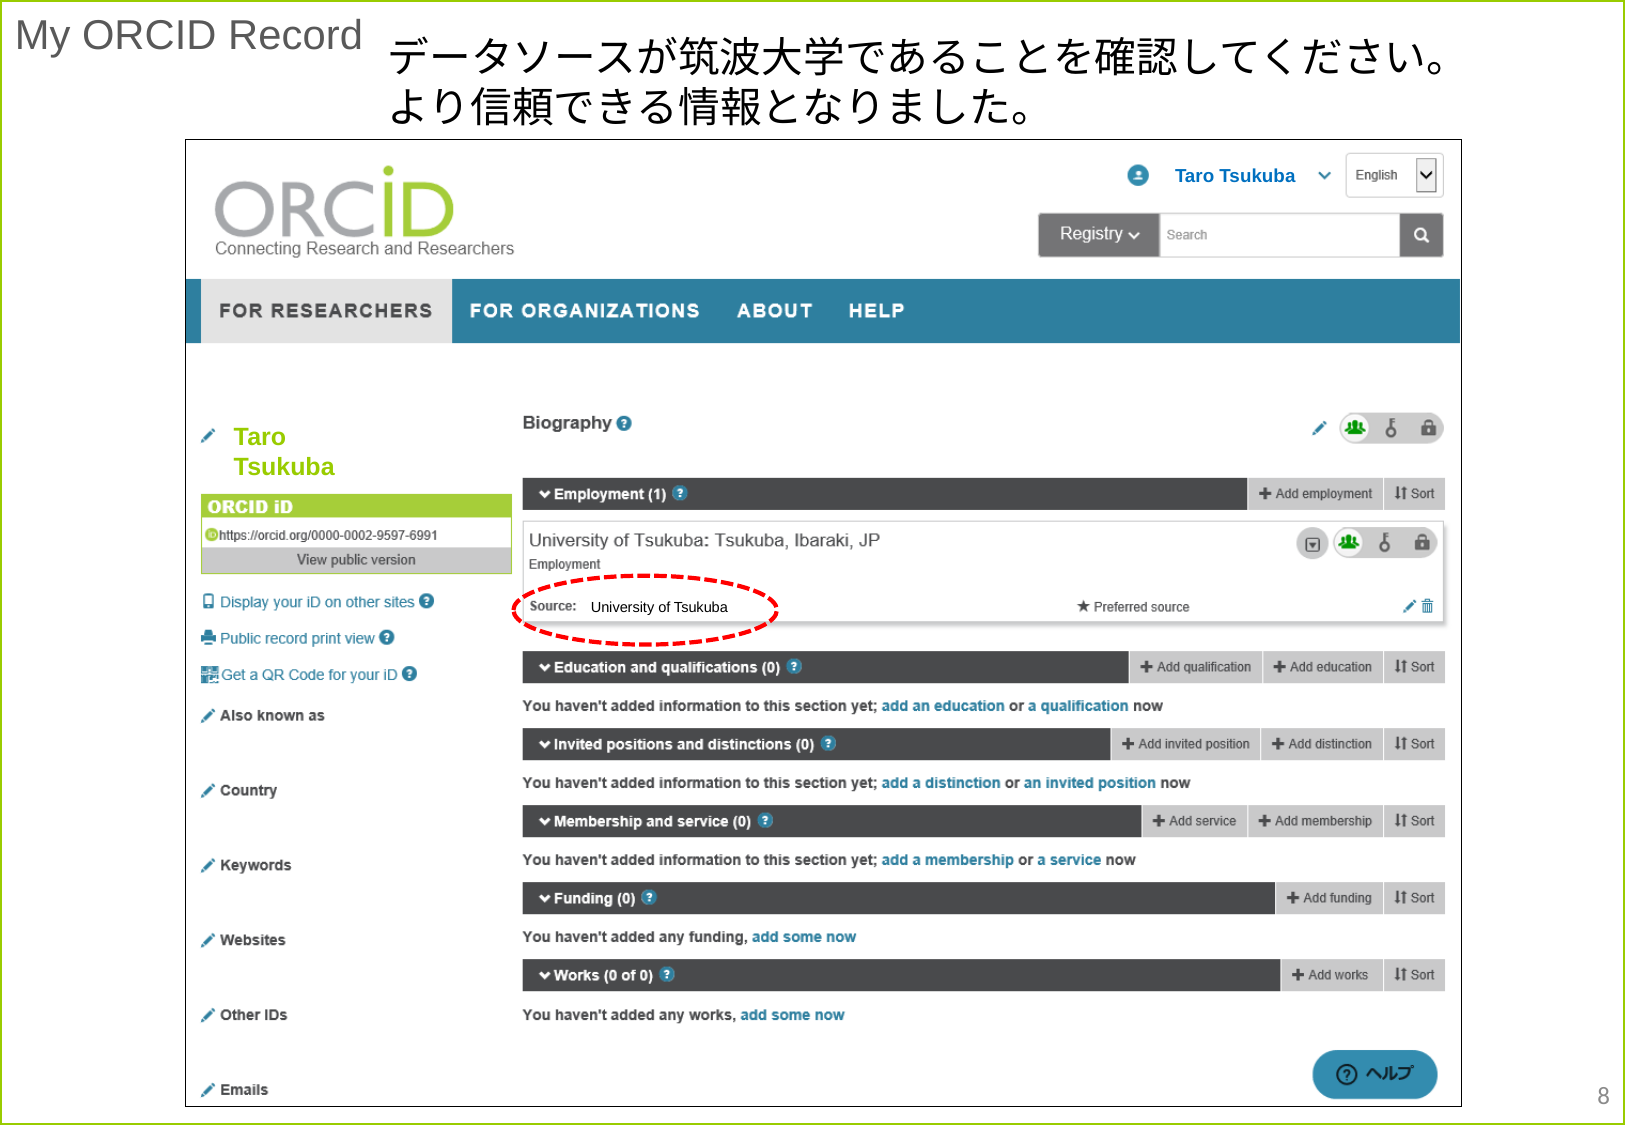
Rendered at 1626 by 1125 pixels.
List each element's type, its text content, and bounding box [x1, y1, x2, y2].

picture [185, 139, 1462, 1107]
text_box My ORCID Record [0, 0, 387, 65]
text_box [0, 0, 1625, 1125]
